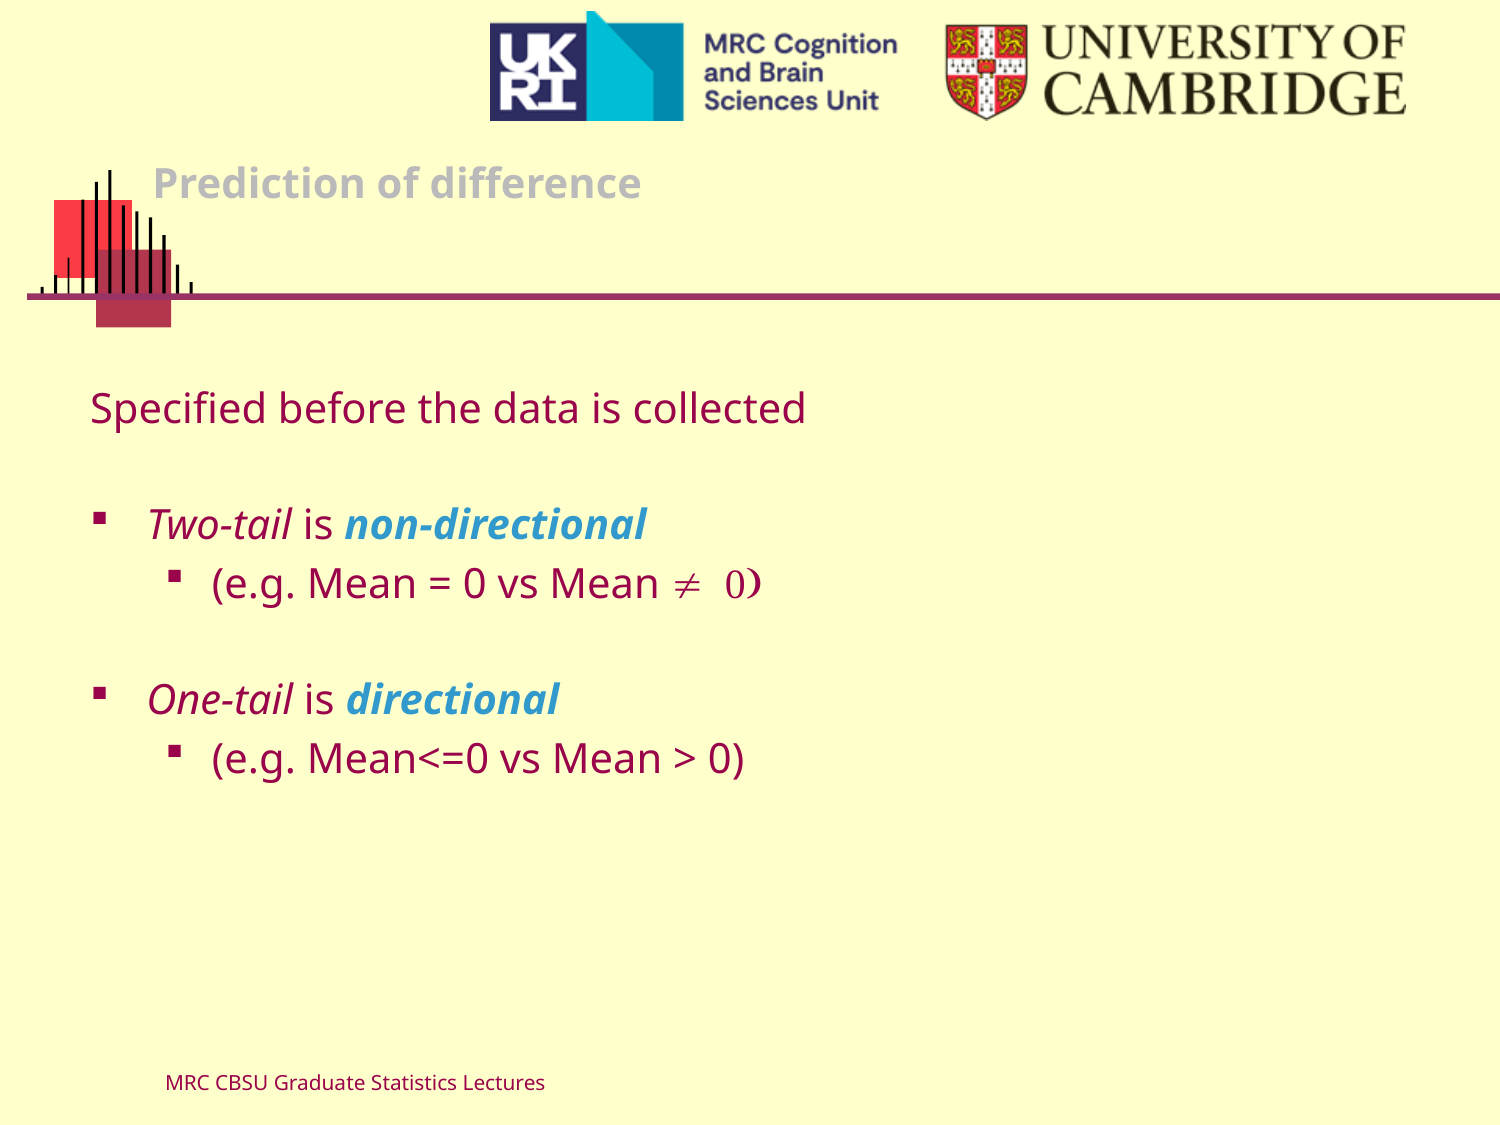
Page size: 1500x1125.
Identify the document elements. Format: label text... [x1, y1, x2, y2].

list Specified before the data is collected Two-tail is non-directional (e.g. Mean = 0 vs Mean  0) One-tail is directional (e.g. Mean<=0 vs Mean > 0) [75, 262, 1425, 1038]
picture [490, 11, 1406, 121]
footer MRC CBSU Graduate Statistics Lectures [149, 1062, 988, 1101]
title Prediction of difference [137, 137, 988, 233]
